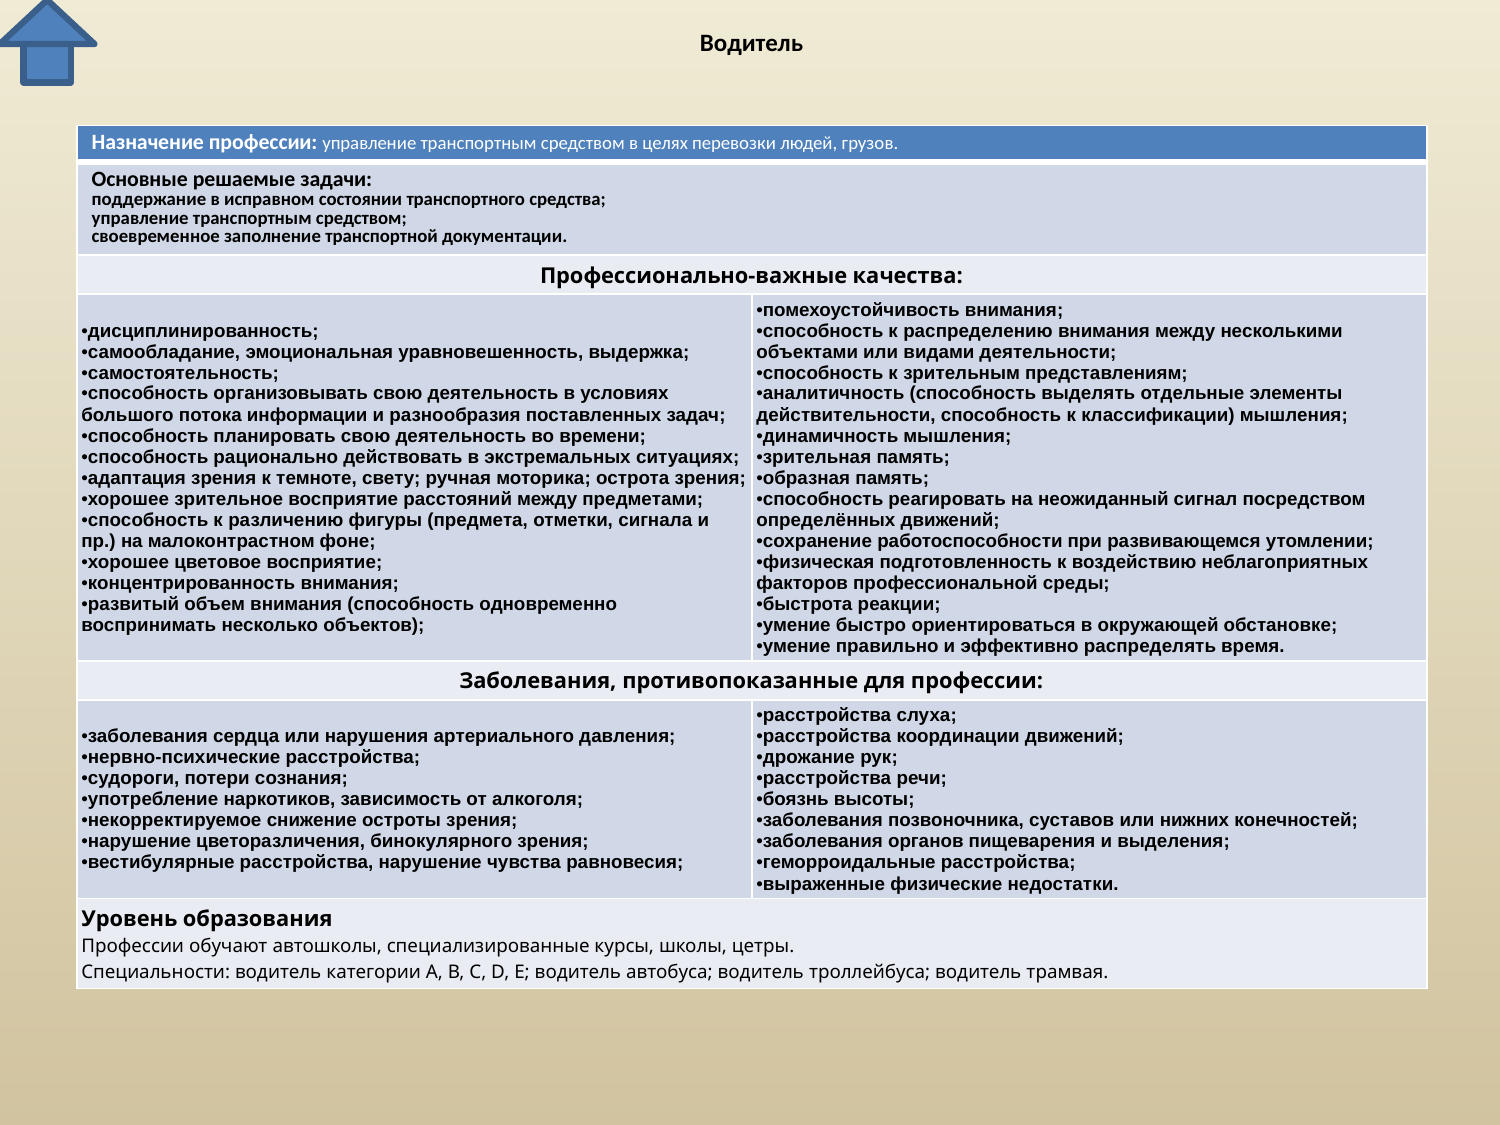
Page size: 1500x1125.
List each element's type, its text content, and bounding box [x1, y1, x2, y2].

title Водитель [102, 0, 1427, 84]
table_cell помехоустойчивость внимания; способность к распределению внимания между несколькими объектами или видами деятельности; способность к зрительным представлениям; аналитичность (способность выделять отдельные элементы действительности, способность к классификации) мышления; динамичность мышления; зрительная память; образная память; способность реагировать на неожиданный сигнал посредством определённых движений; сохранение работоспособности при развивающемся утомлении; физическая подготовленность к воздействию неблагоприятных факторов профессиональной среды; быстрота реакции; умение быстро ориентироваться в окружающей обстановке; умение правильно и эффективно распределять время. [753, 295, 1426, 660]
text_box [1, 1, 93, 81]
table_header Назначение профессии: управление транспортным средством в целях перевозки людей, грузов. [78, 126, 1426, 159]
table_cell расстройства слуха; расстройства координации движений; дрожание рук; расстройства речи; боязнь высоты; заболевания позвоночника, суставов или нижних конечностей; заболевания органов пищеварения и выделения; геморроидальные расстройства; выраженные физические недостатки. [753, 701, 1426, 898]
table_cell Профессионально-важные качества: [78, 256, 1426, 293]
table_cell Уровень образования Профессии обучают автошколы, специализированные курсы, школы, цетры. Специальности: водитель категории А, В, С, D, E; водитель автобуса; водитель троллейбуса; водитель трамвая. [78, 899, 1426, 988]
table_cell Основные решаемые задачи: поддержание в исправном состоянии транспортного средства; управление транспортным средством; своевременное заполнение транспортной документации. [78, 165, 1426, 254]
table_cell дисциплинированность; самообладание, эмоциональная уравновешенность, выдержка; самостоятельность; способность организовывать свою деятельность в условиях большого потока информации и разнообразия поставленных задач; способность планировать свою деятельность во времени; способность рационально действовать в экстремальных ситуациях; адаптация зрения к темноте, свету; ручная моторика; острота зрения; хорошее зрительное восприятие расстояний между предметами; способность к различению фигуры (предмета, отметки, сигнала и пр.) на малоконтрастном фоне; хорошее цветовое восприятие; концентрированность внимания; развитый объем внимания (способность одновременно воспринимать несколько объектов); [78, 295, 751, 660]
table_cell Заболевания, противопоказанные для профессии: [78, 662, 1426, 699]
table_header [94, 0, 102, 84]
table_cell заболевания сердца или нарушения артериального давления; нервно-психические расстройства; судороги, потери сознания; употребление наркотиков, зависимость от алкоголя; некорректируемое снижение остроты зрения; нарушение цветоразличения, бинокулярного зрения; вестибулярные расстройства, нарушение чувства равновесия; [78, 701, 751, 898]
